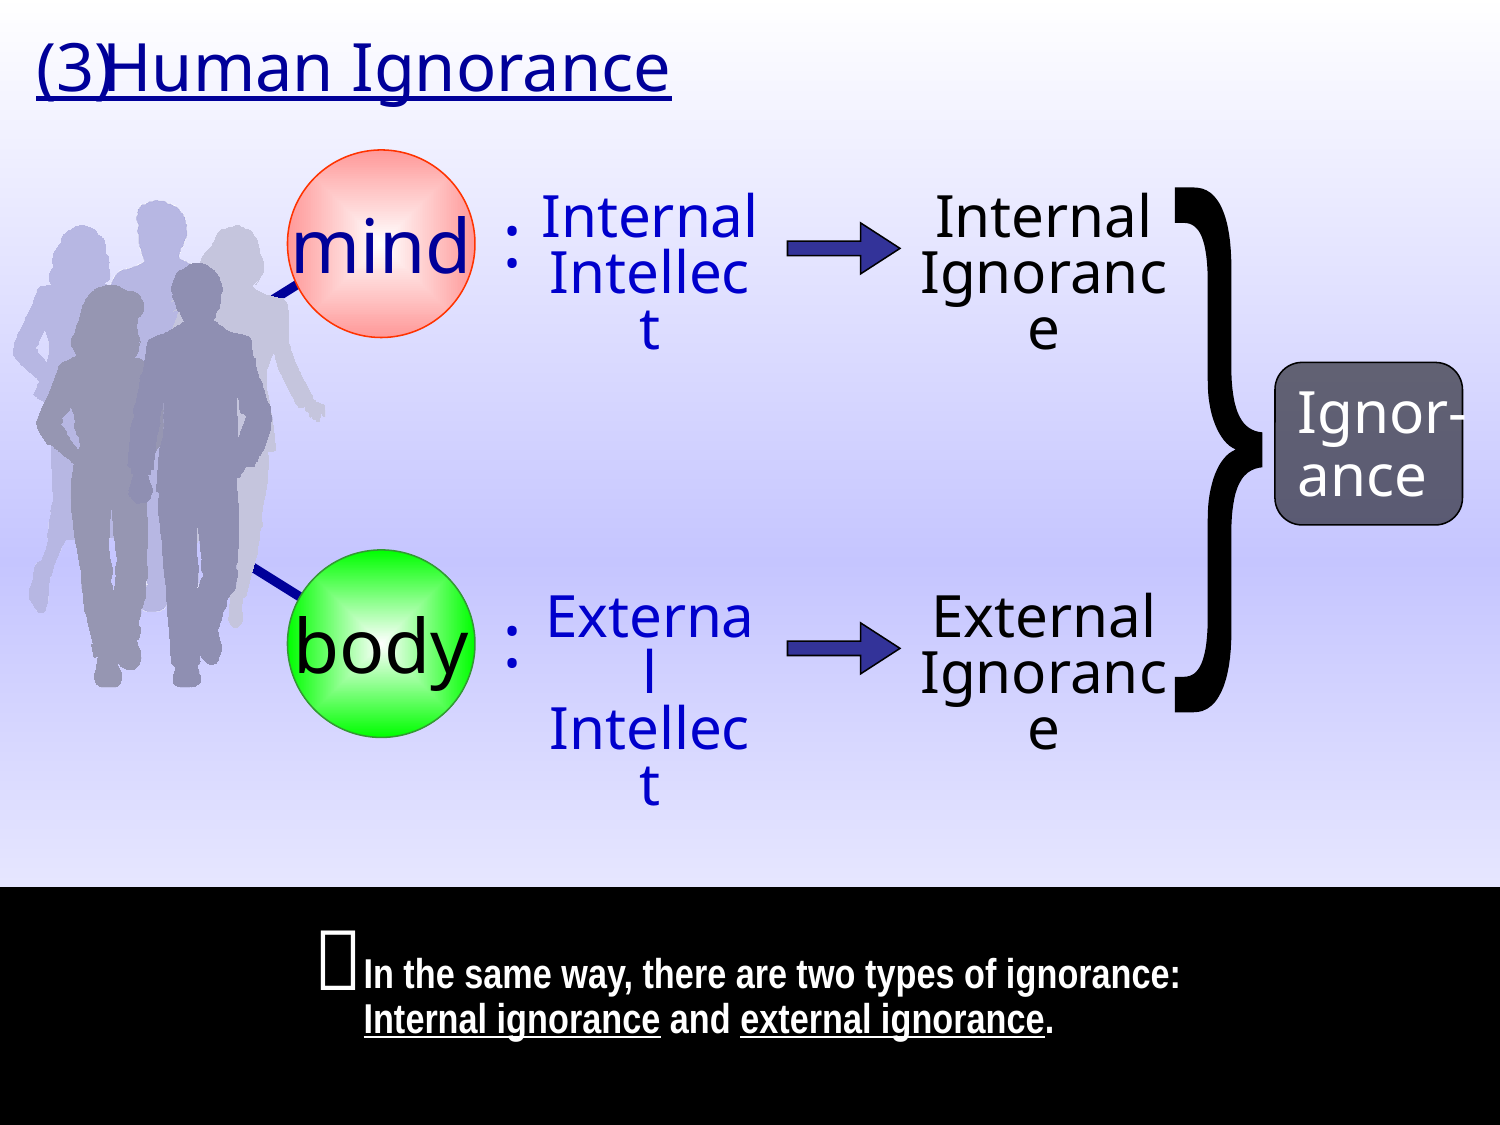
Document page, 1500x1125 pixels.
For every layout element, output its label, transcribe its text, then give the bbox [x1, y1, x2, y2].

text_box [487, 185, 776, 313]
text_box Intellect [525, 319, 775, 369]
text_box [298, 944, 1201, 1051]
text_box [12, 199, 326, 629]
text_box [34, 262, 273, 688]
text_box [0, 887, 1500, 1125]
text_box mind [299, 149, 475, 338]
text_box Ignor- ance [1274, 362, 1463, 525]
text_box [487, 585, 776, 713]
text_box body [287, 549, 475, 738]
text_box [787, 585, 1188, 713]
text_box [787, 185, 1188, 313]
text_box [21, 17, 641, 113]
